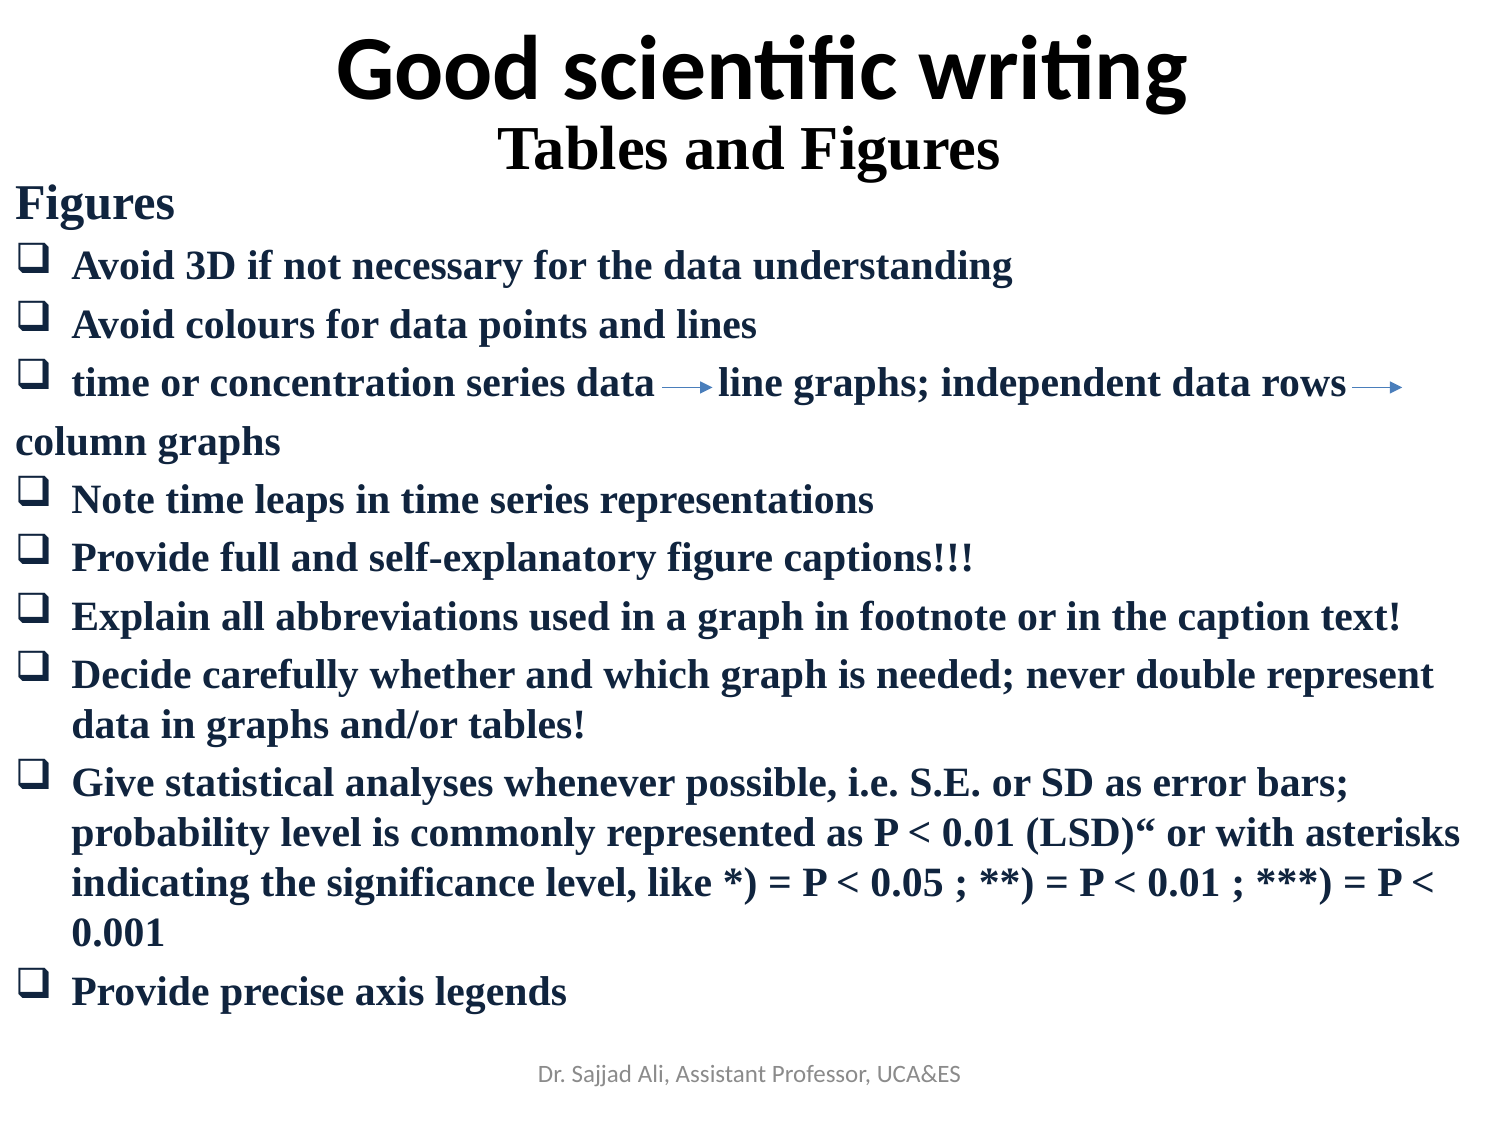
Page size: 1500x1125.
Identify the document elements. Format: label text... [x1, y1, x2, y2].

text_box Tables and Figures [483, 99, 1017, 190]
footer Dr. Sajjad Ali, Assistant Professor, UCA&ES [512, 1042, 988, 1103]
text_box Good scientific writing [124, 0, 1400, 125]
subtitle Figures Avoid 3D if not necessary for the data understanding Avoid colours for data points and lines time or concentration series data line graphs; independent data rows column graphs Note time leaps in time series representations Provide full and self-explanatory figure captions!!! Explain all abbreviations used in a graph in footnote or in the caption text! Decide carefully whether and which graph is needed; never double represent data in graphs and/or tables! Give statistical analyses whenever possible, i.e. S.E. or SD as error bars; probability level is commonly represented as P < 0.01 (LSD)“ or with asterisks indicating the significance level, like *) = P < 0.05 ; **) = P < 0.01 ; ***) = P < 0.001 Provide precise axis legends [0, 162, 1500, 1043]
